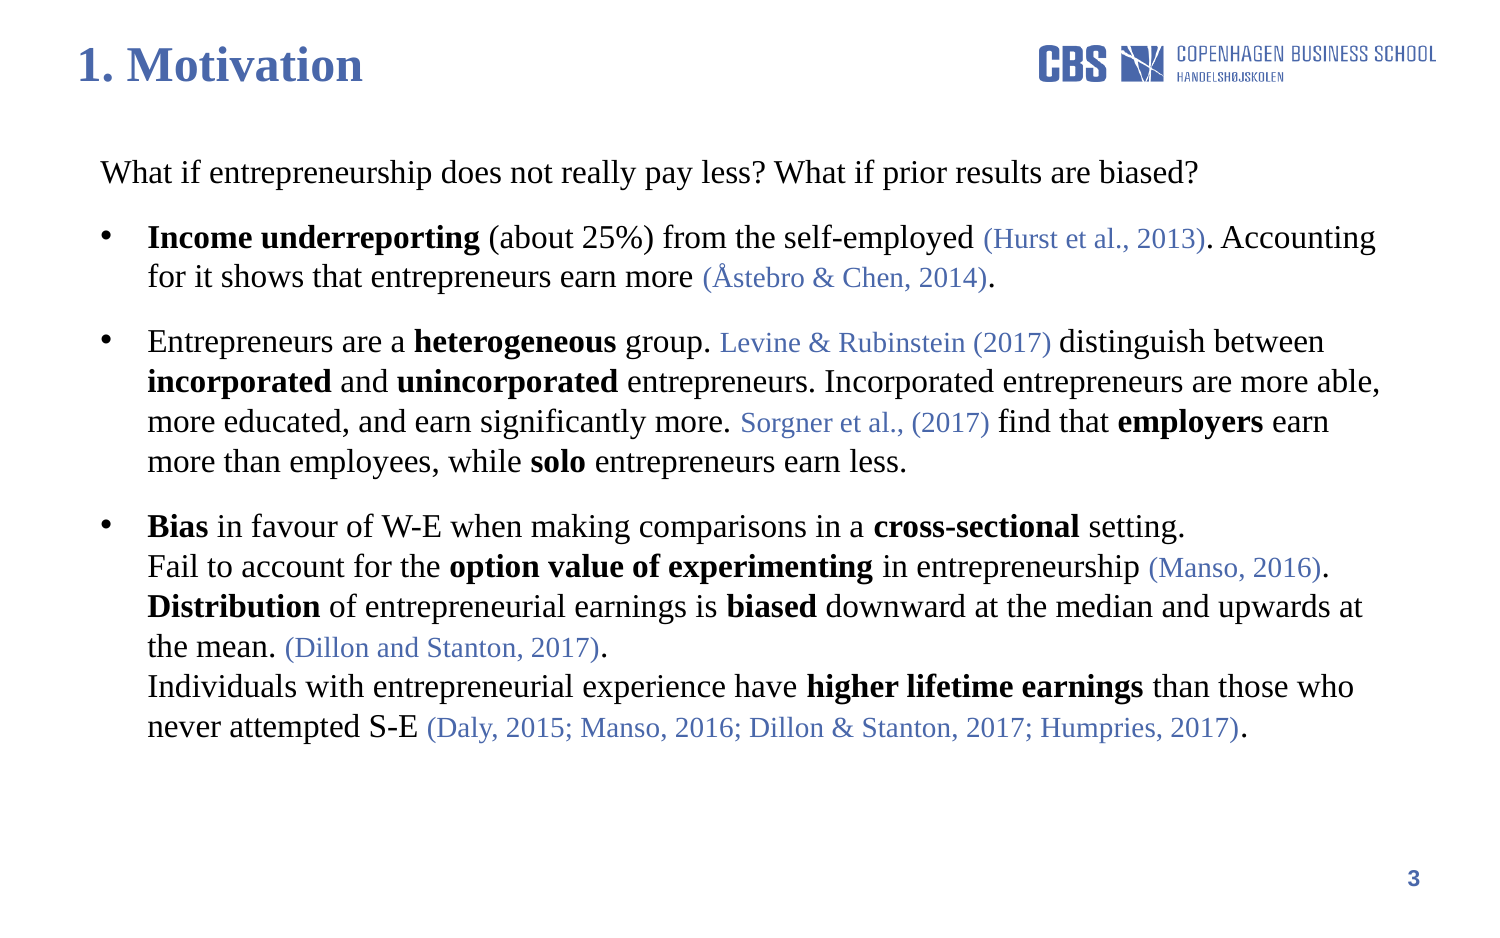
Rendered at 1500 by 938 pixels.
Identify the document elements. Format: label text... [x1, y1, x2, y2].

list What if entrepreneurship does not really pay less? What if prior results are biased? Income underreporting (about 25%) from the self-employed (Hurst et al., 2013). Accounting for it shows that entrepreneurs earn more (Åstebro & Chen, 2014). Entrepreneurs are a heterogeneous group. Levine & Rubinstein (2017) distinguish between incorporated and unincorporated entrepreneurs. Incorporated entrepreneurs are more able, more educated, and earn significantly more. Sorgner et al., (2017) find that employers earn more than employees, while solo entrepreneurs earn less. Bias in favour of W-E when making comparisons in a cross-sectional setting. Fail to account for the option value of experimenting in entrepreneurship (Manso, 2016). Distribution of entrepreneurial earnings is biased downward at the median and upwards at the mean. (Dillon and Stanton, 2017). Individuals with entrepreneurial experience have higher lifetime earnings than those who never attempted S-E (Daly, 2015; Manso, 2016; Dillon & Stanton, 2017; Humpries, 2017). [100, 149, 1400, 857]
picture [1039, 45, 1436, 82]
text_box 1. Motivation [76, 31, 550, 103]
